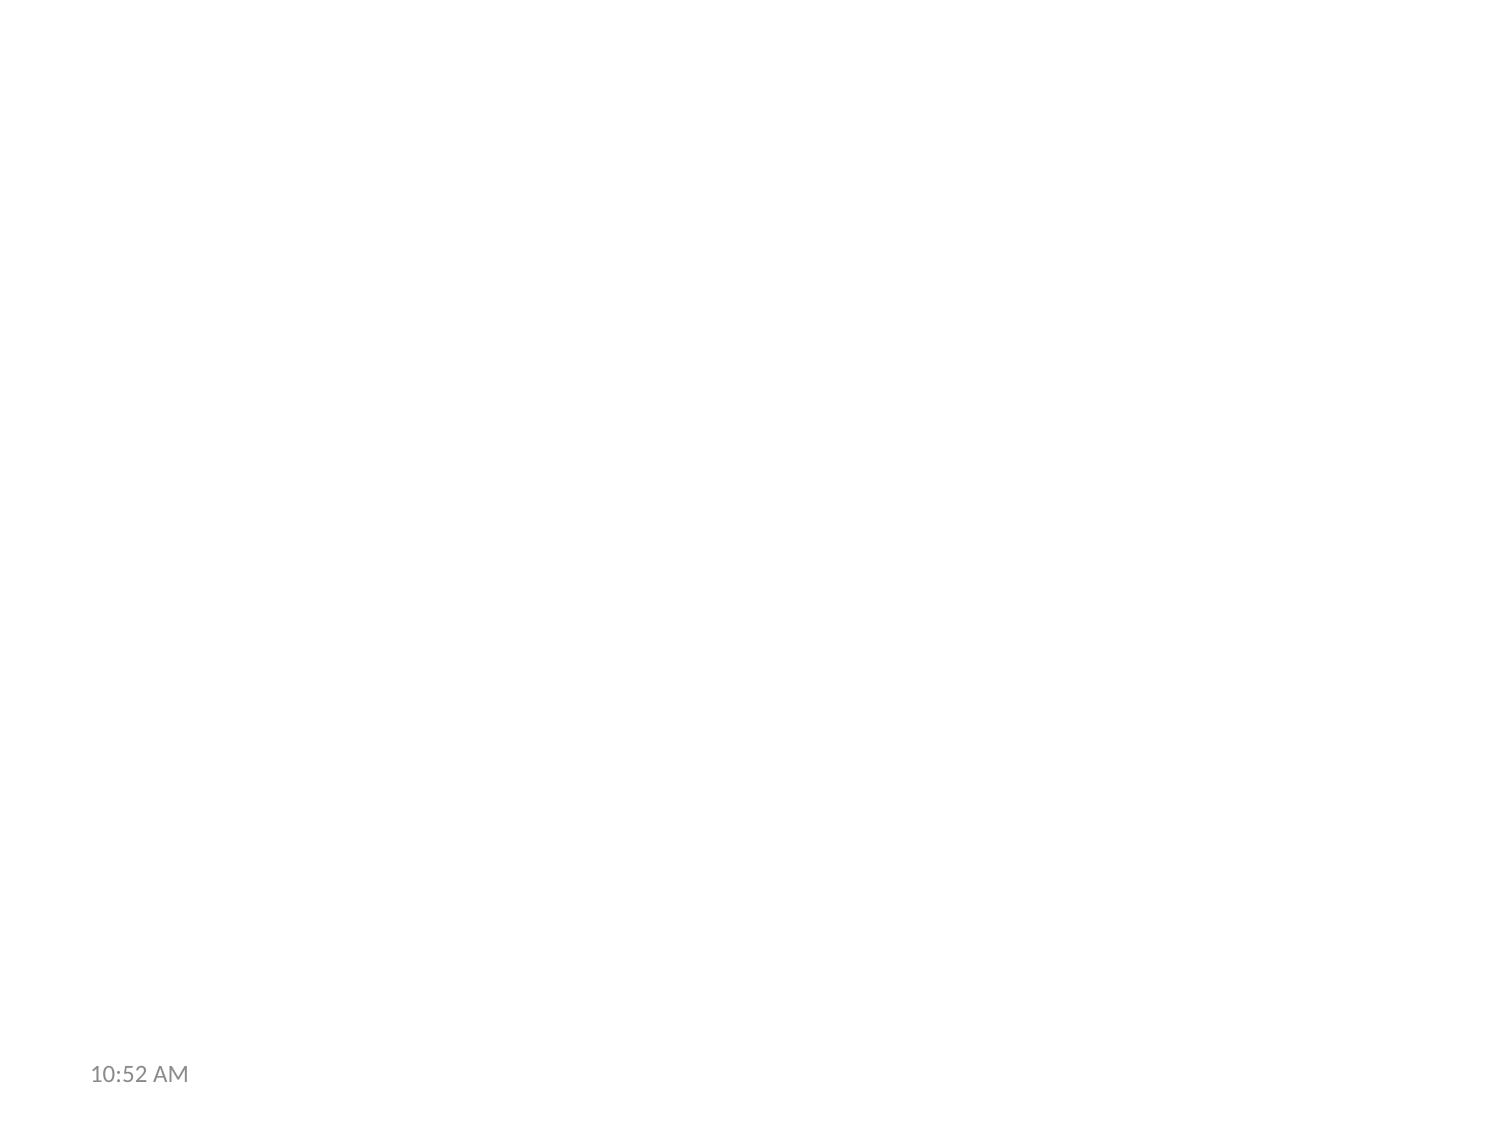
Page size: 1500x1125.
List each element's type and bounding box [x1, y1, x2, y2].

slide_number [75, 1042, 425, 1103]
